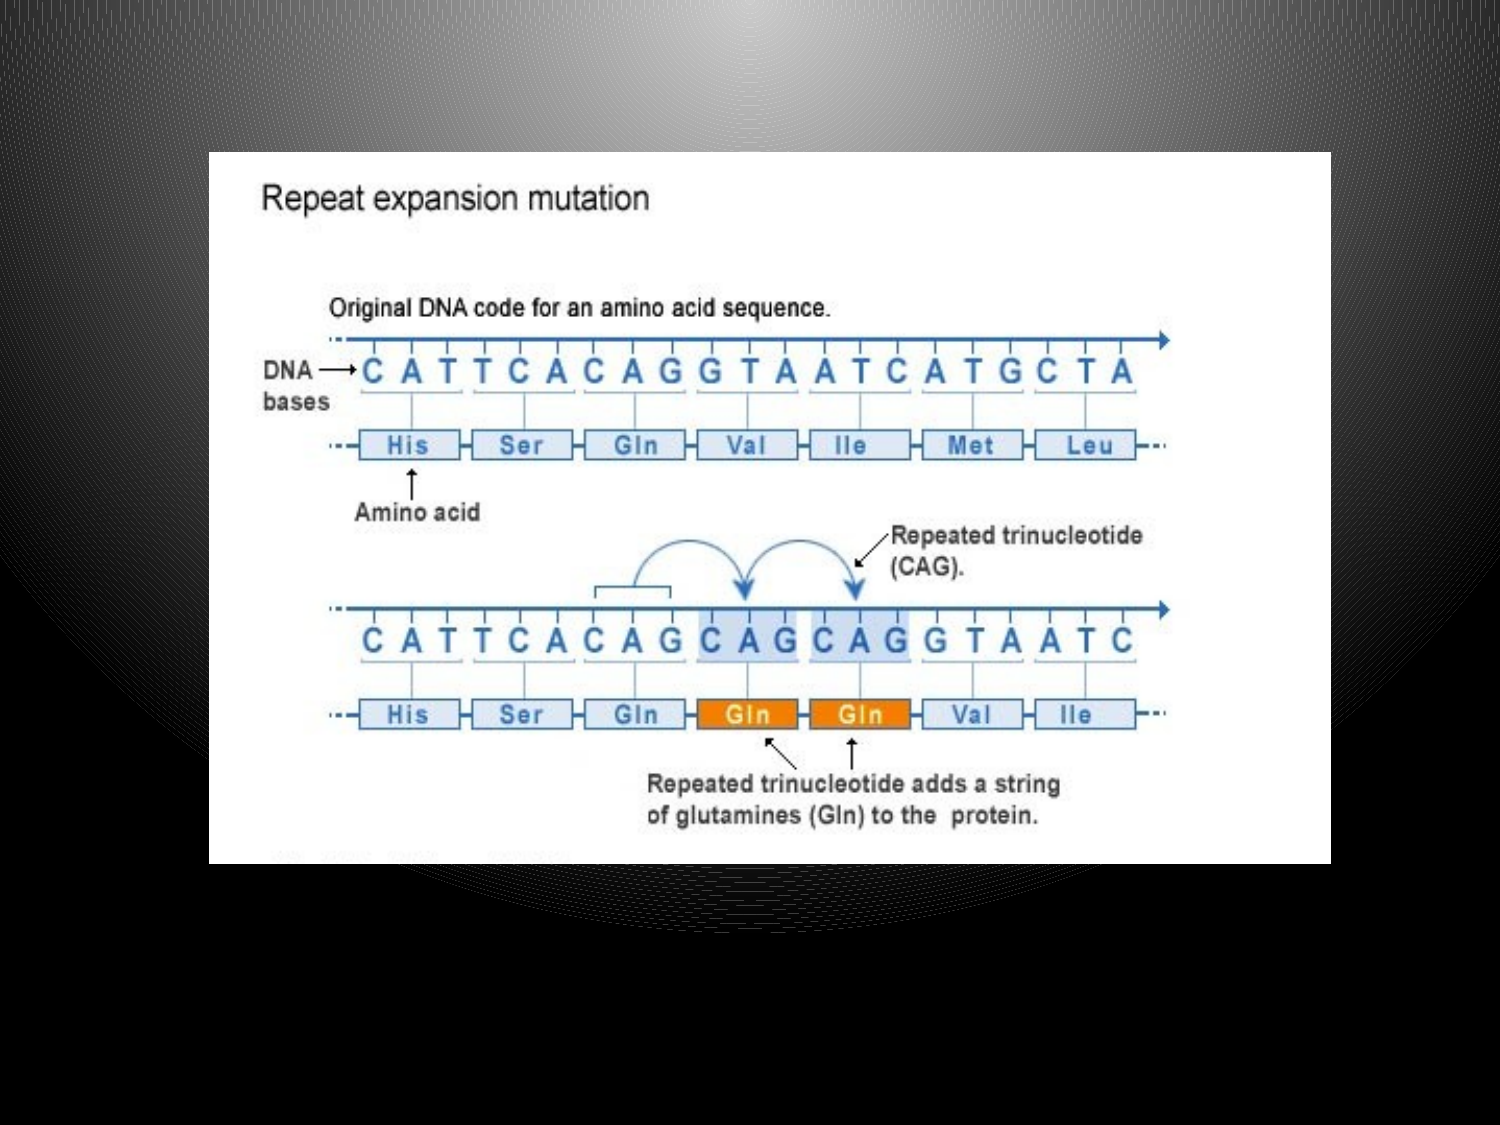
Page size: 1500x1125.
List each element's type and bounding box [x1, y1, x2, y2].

picture [209, 152, 1331, 864]
